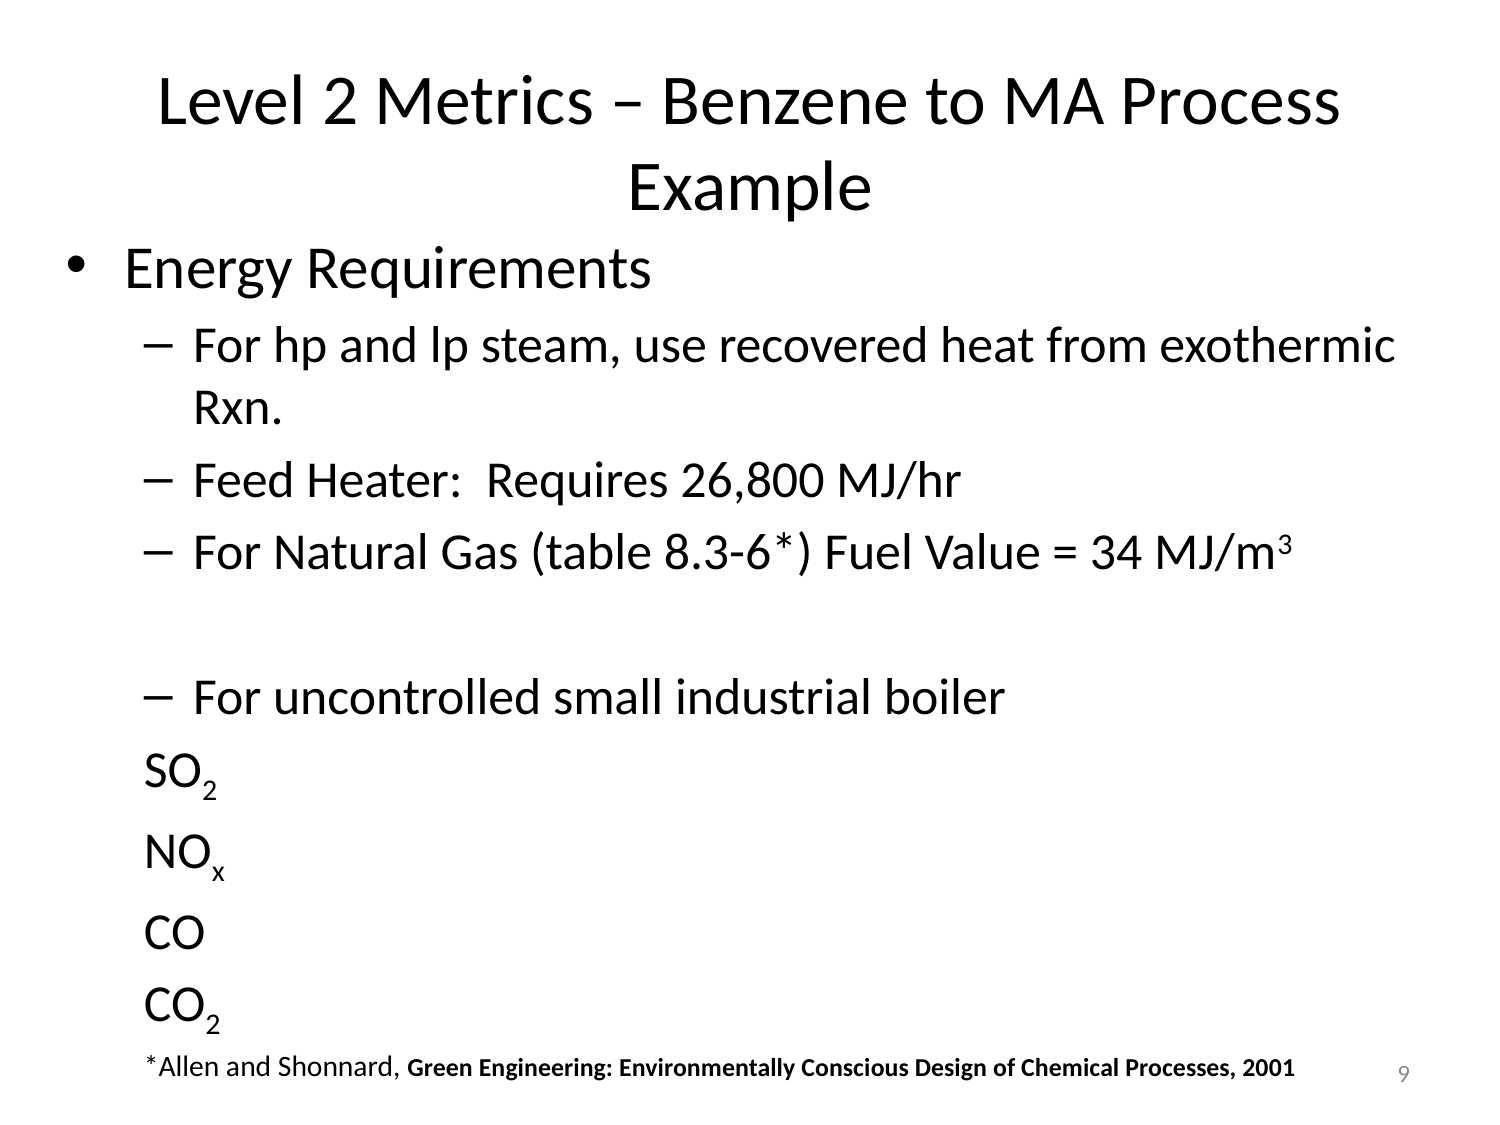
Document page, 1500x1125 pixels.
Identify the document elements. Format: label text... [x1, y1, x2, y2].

slide_number 9 [1074, 1042, 1425, 1103]
title Level 2 Metrics – Benzene to MA Process Example [75, 45, 1425, 233]
